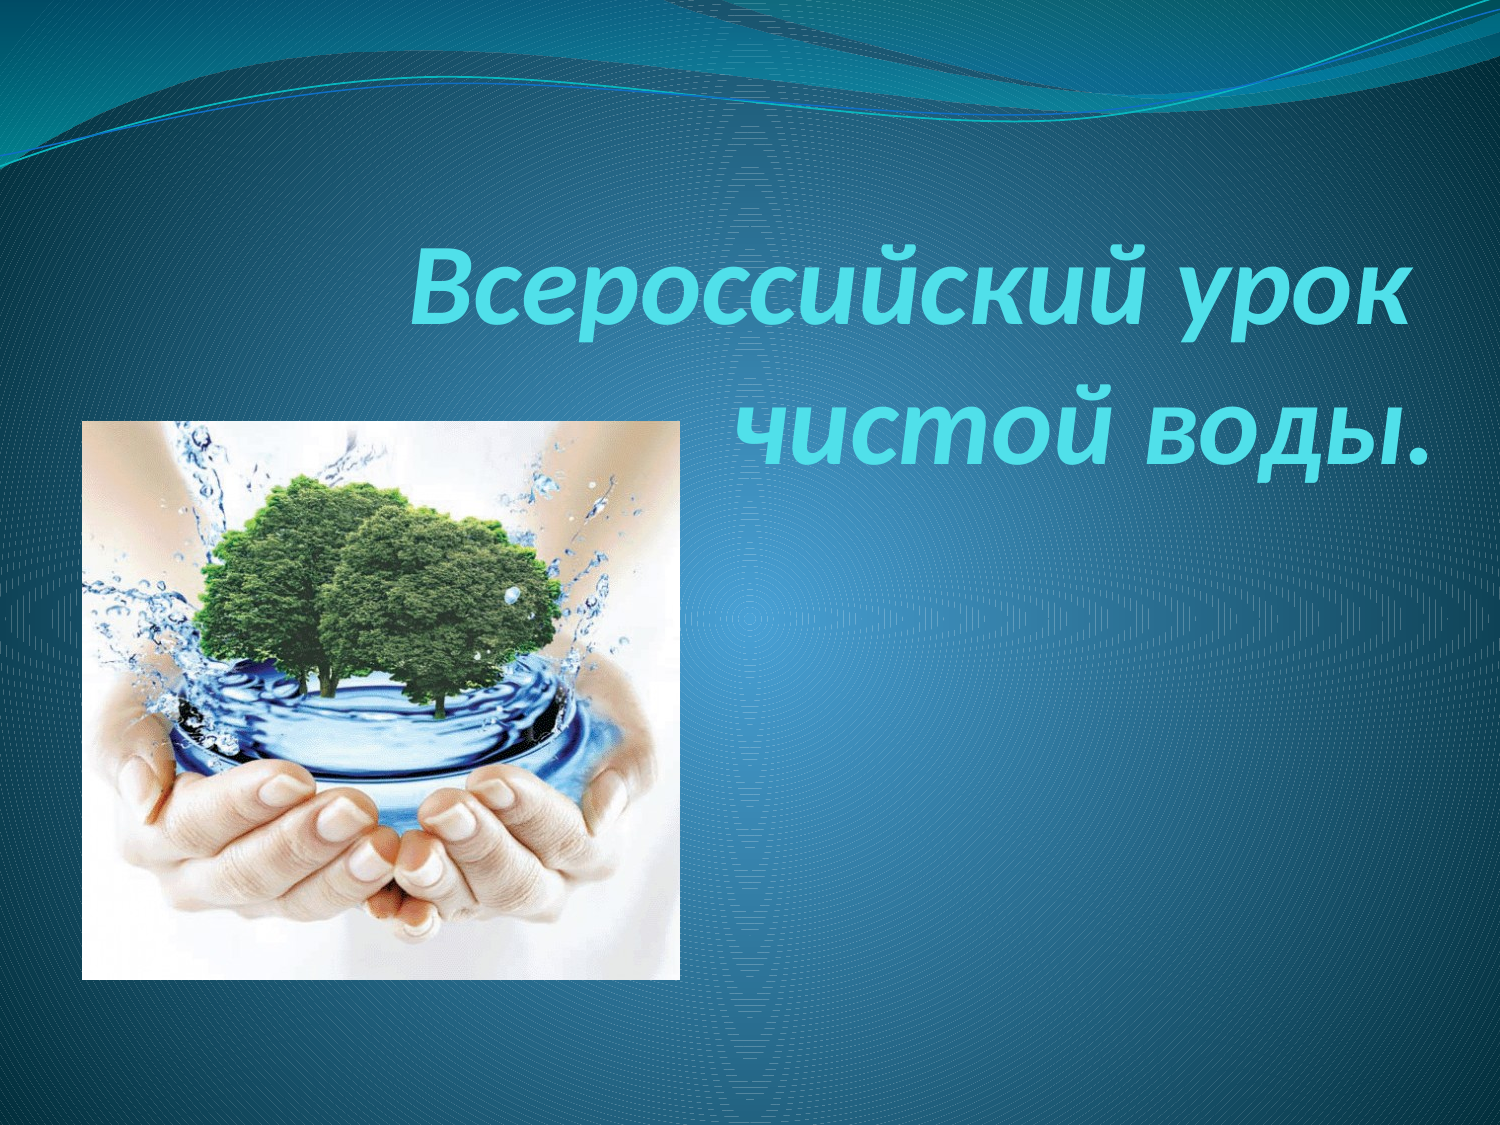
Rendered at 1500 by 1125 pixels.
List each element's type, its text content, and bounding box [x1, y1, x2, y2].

title Всероссийский урок чистой воды. [152, 187, 1441, 488]
picture [81, 421, 680, 980]
table_cell [680, 422, 687, 488]
